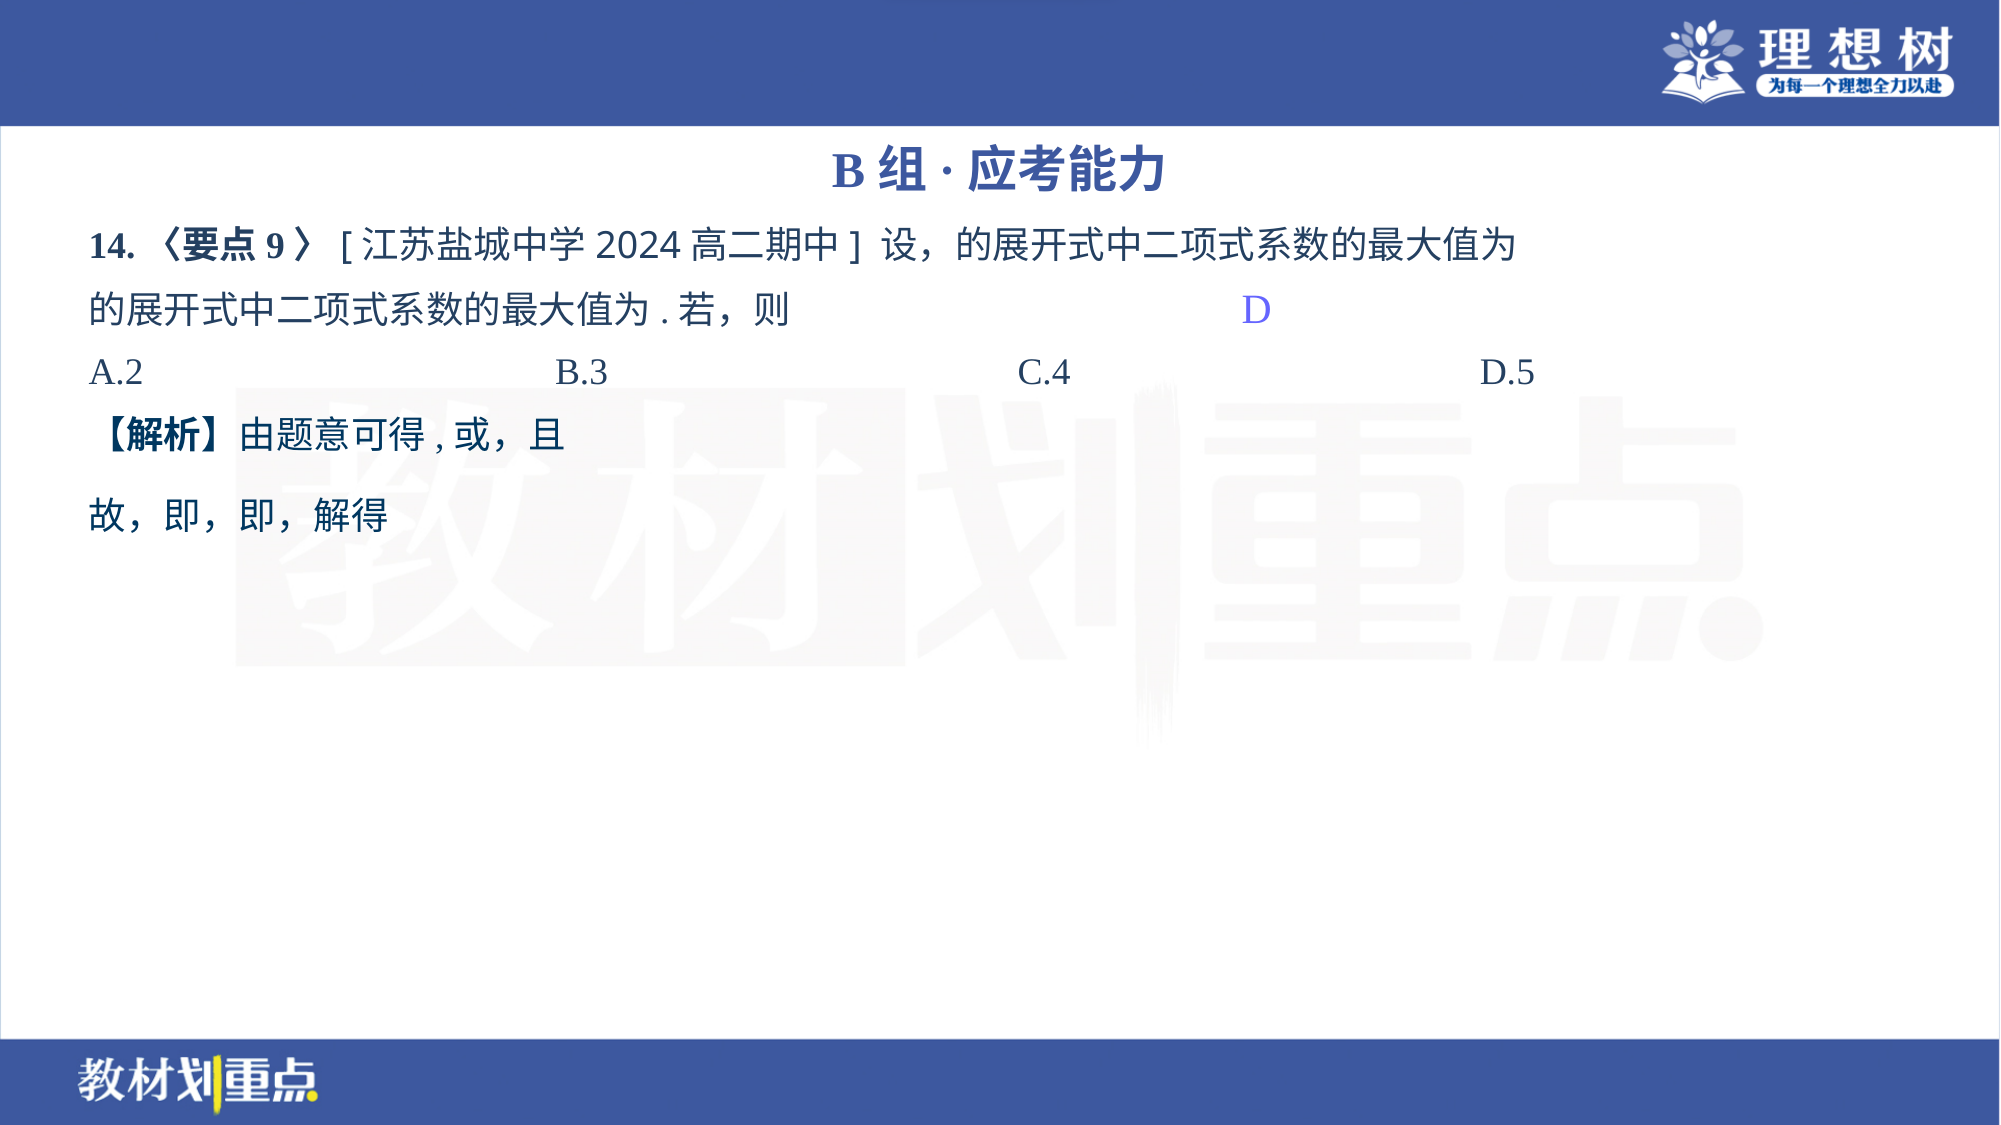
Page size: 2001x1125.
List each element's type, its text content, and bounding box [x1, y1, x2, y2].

picture [0, 0, 2000, 1125]
text_box A.2 B.3 C.4 D.5 [88, 325, 1911, 385]
text_box D [1226, 279, 1287, 325]
text_box B组·应考能力 [88, 135, 1911, 196]
